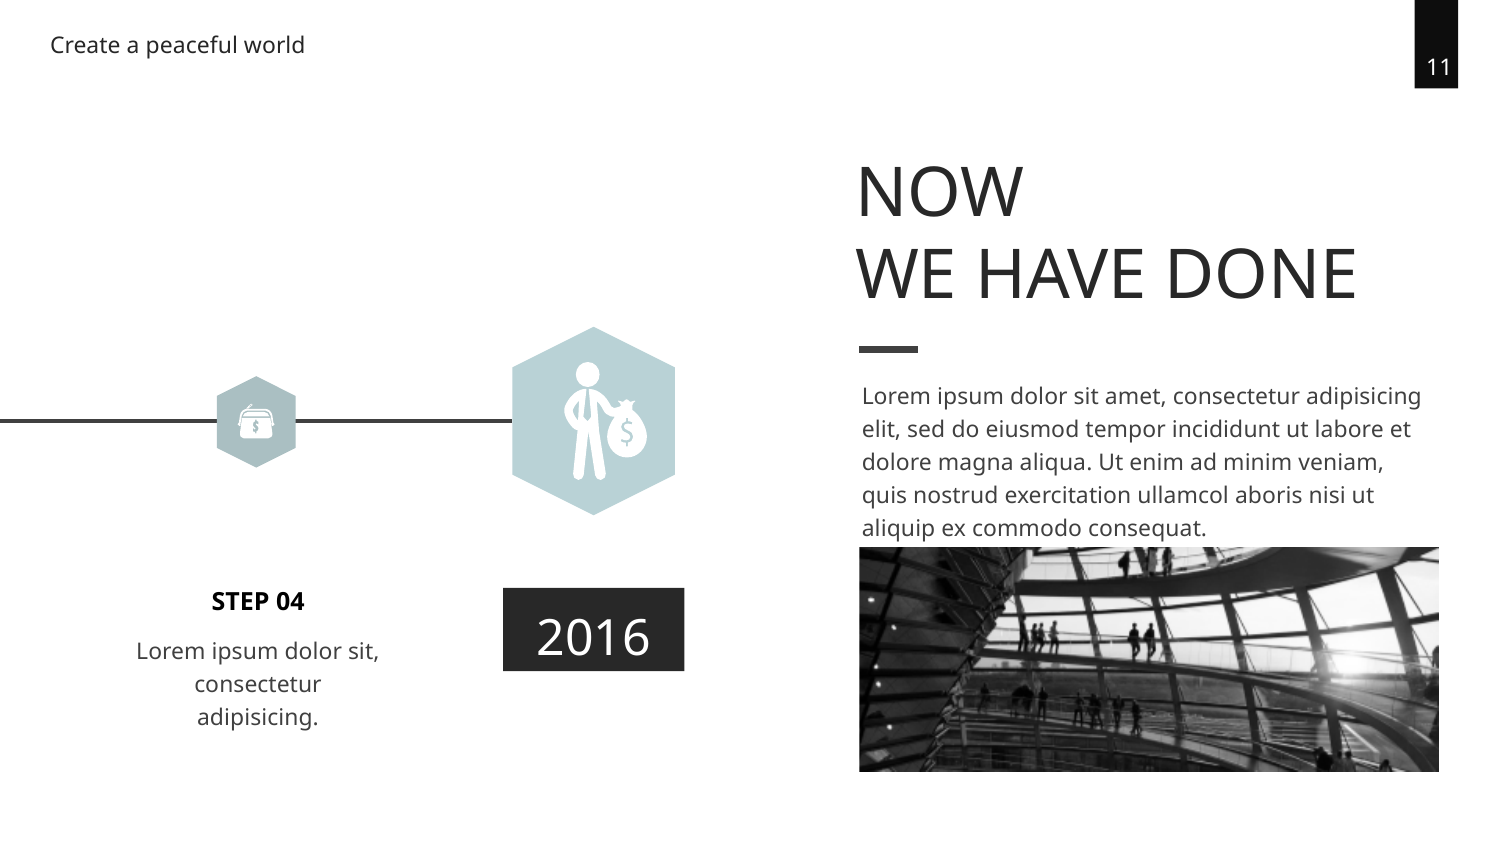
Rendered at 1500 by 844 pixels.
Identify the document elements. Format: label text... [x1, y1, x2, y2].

text_box [215, 422, 297, 469]
text_box [215, 375, 297, 420]
text_box 2016 [503, 587, 685, 672]
text_box [237, 422, 275, 439]
text_box [575, 362, 600, 387]
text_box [119, 578, 398, 706]
text_box [511, 325, 676, 517]
text_box [239, 403, 274, 420]
text_box [564, 388, 647, 480]
slide_number 11 [1398, 0, 1480, 141]
text_box Create a peaceful world [38, 25, 412, 64]
picture [859, 547, 1439, 772]
text_box Lorem ipsum dolor sit amet, consectetur adipisicing elit, sed do eiusmod tempor incididunt ut labore et dolore magna aliqua. Ut enim ad minim veniam, quis nostrud exercitation ullamcol aboris nisi ut aliquip ex commodo consequat. [850, 370, 1439, 547]
text_box NOW WE HAVE DONE [843, 141, 1500, 319]
